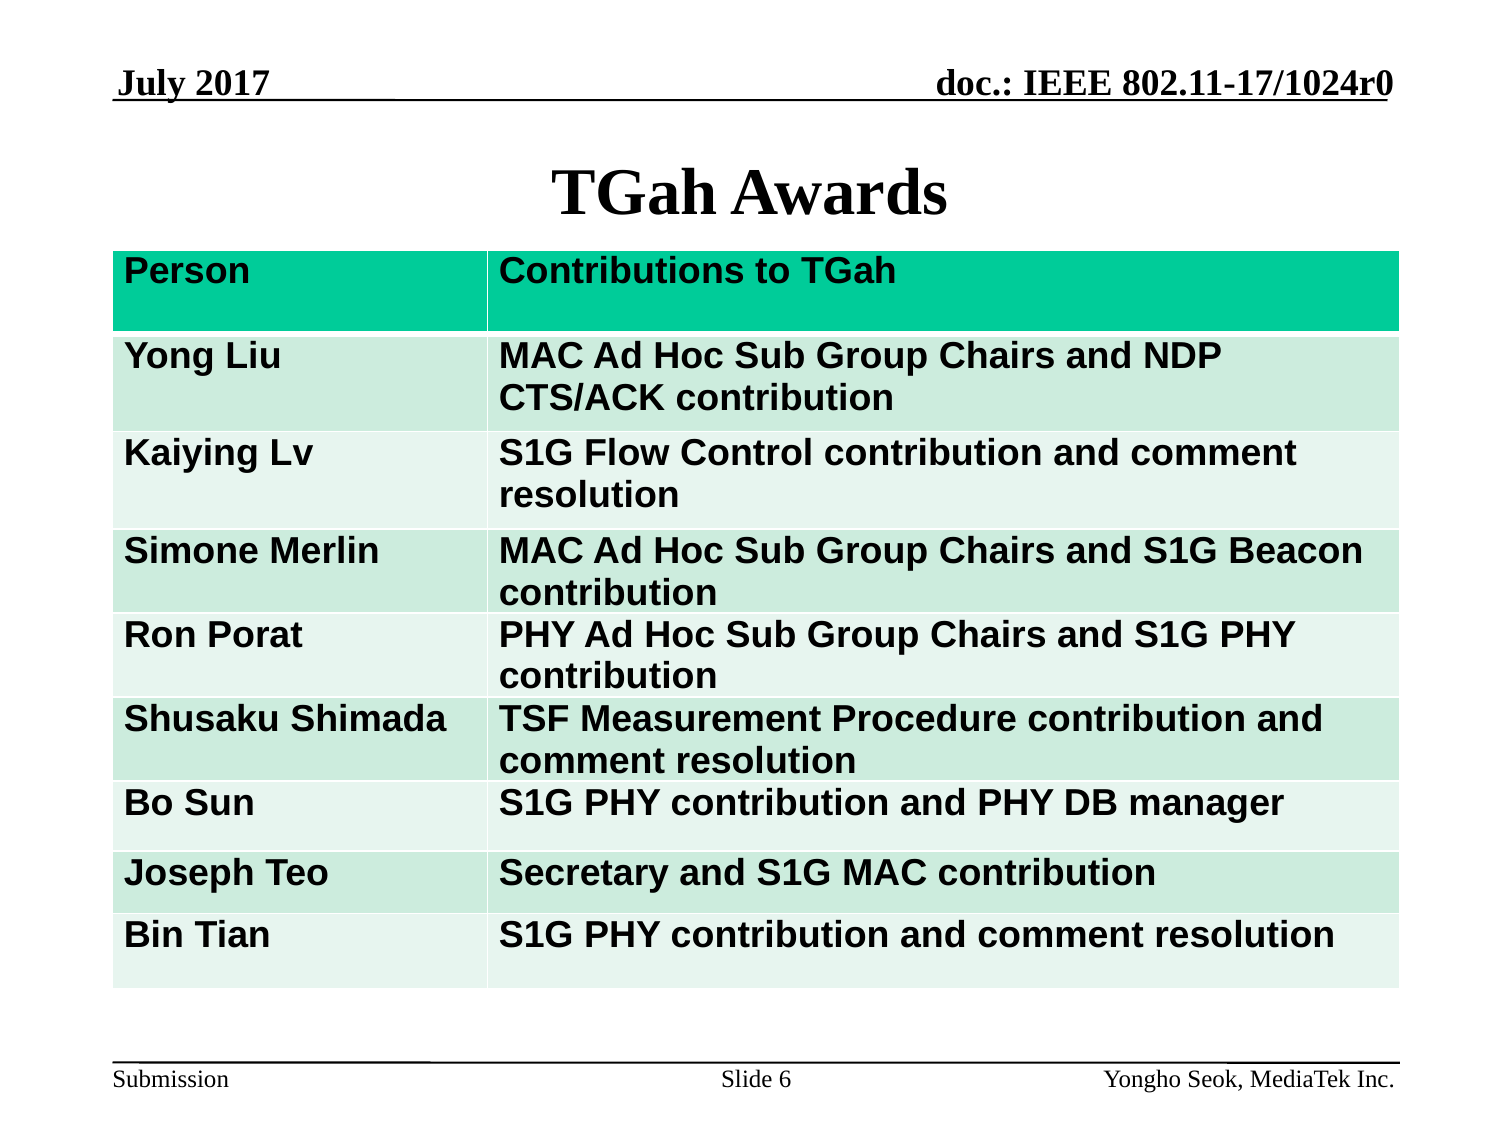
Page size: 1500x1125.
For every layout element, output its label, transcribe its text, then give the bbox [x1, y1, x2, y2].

table_cell Bin Tian [113, 914, 487, 988]
table_header Contributions to TGah [488, 251, 1399, 331]
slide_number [116, 58, 507, 104]
table_cell Kaiying Lv [113, 432, 487, 528]
table_cell Yong Liu [113, 337, 487, 431]
table_cell Ron Porat [113, 614, 487, 696]
table_cell Simone Merlin [113, 530, 487, 612]
table_cell MAC Ad Hoc Sub Group Chairs and S1G Beacon contribution [488, 530, 1399, 612]
table_cell S1G PHY contribution and comment resolution [488, 914, 1399, 988]
table_cell MAC Ad Hoc Sub Group Chairs and NDP CTS/ACK contribution [488, 337, 1399, 431]
table_cell S1G Flow Control contribution and comment resolution [488, 432, 1399, 528]
table_cell Secretary and S1G MAC contribution [488, 852, 1399, 913]
table_cell PHY Ad Hoc Sub Group Chairs and S1G PHY contribution [488, 614, 1399, 696]
table_cell Joseph Teo [113, 852, 487, 913]
slide_number Slide 6 [712, 1061, 800, 1123]
table_header Person [113, 251, 487, 331]
footer Yongho Seok, MediaTek Inc. [1031, 1061, 1402, 1093]
table_cell Shusaku Shimada [113, 698, 487, 780]
table_cell Bo Sun [113, 782, 487, 850]
table_cell S1G PHY contribution and PHY DB manager [488, 782, 1399, 850]
title TGah Awards [112, 111, 1388, 249]
table_cell TSF Measurement Procedure contribution and comment resolution [488, 698, 1399, 780]
